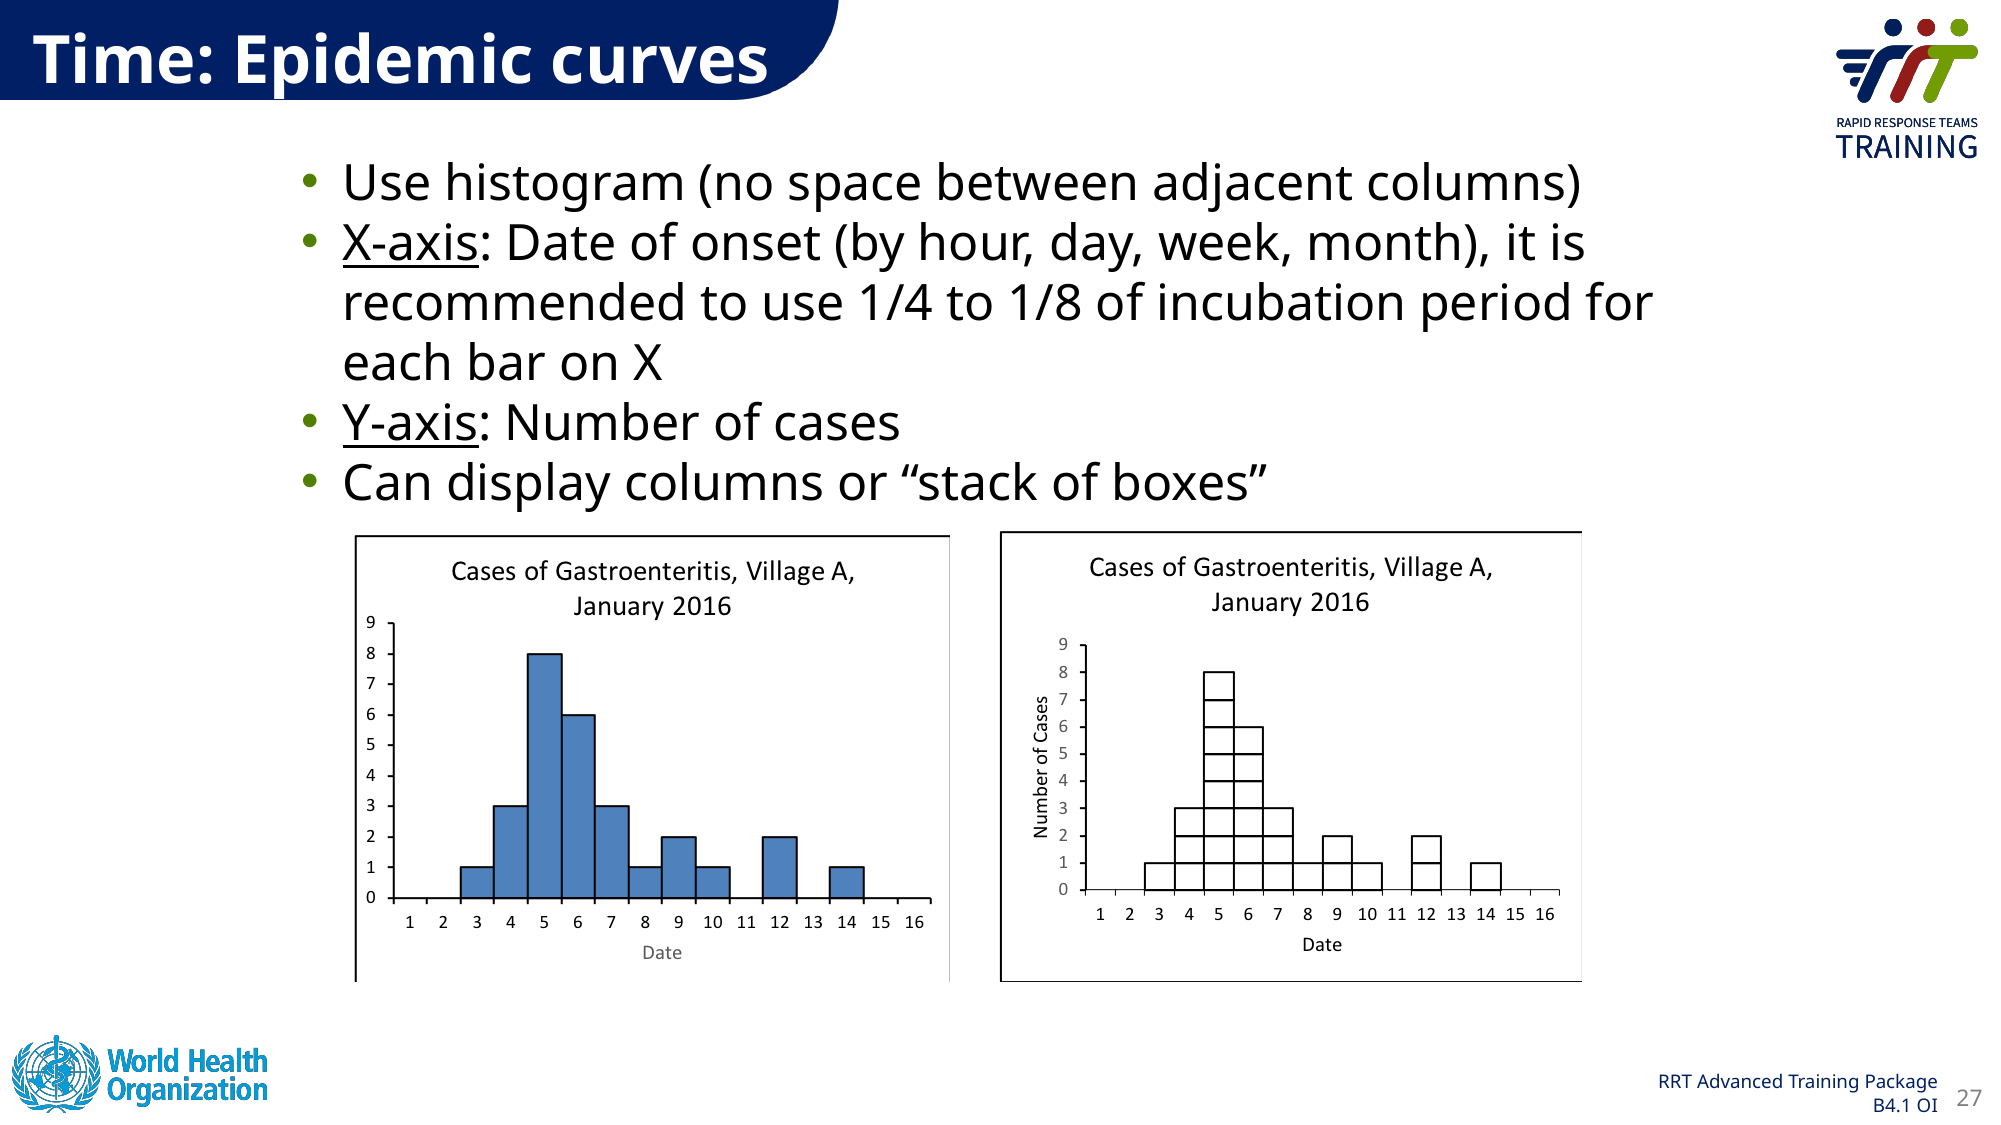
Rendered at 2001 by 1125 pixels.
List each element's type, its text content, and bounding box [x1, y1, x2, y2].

text_box Use histogram (no space between adjacent columns) X-axis: Date of onset (by hour, day, week, month), it is recommended to use 1/4 to 1/8 of incubation period for each bar on X Y-axis: Number of cases Can display columns or “stack of boxes” [293, 143, 1707, 519]
picture [24, 1054, 36, 1087]
picture [46, 1056, 54, 1062]
picture [12, 1035, 54, 1068]
picture [353, 535, 950, 982]
picture [71, 1053, 90, 1091]
picture [30, 1083, 37, 1091]
picture [59, 1035, 267, 1113]
picture [1835, 19, 1978, 167]
picture [34, 1054, 43, 1078]
picture [50, 1108, 62, 1113]
picture [36, 1088, 78, 1105]
picture [40, 1062, 47, 1070]
text_box Time: Epidemic curves [24, 8, 1196, 115]
picture [12, 1083, 48, 1113]
picture [22, 1062, 26, 1077]
picture [999, 531, 1582, 982]
picture [0, 0, 839, 100]
